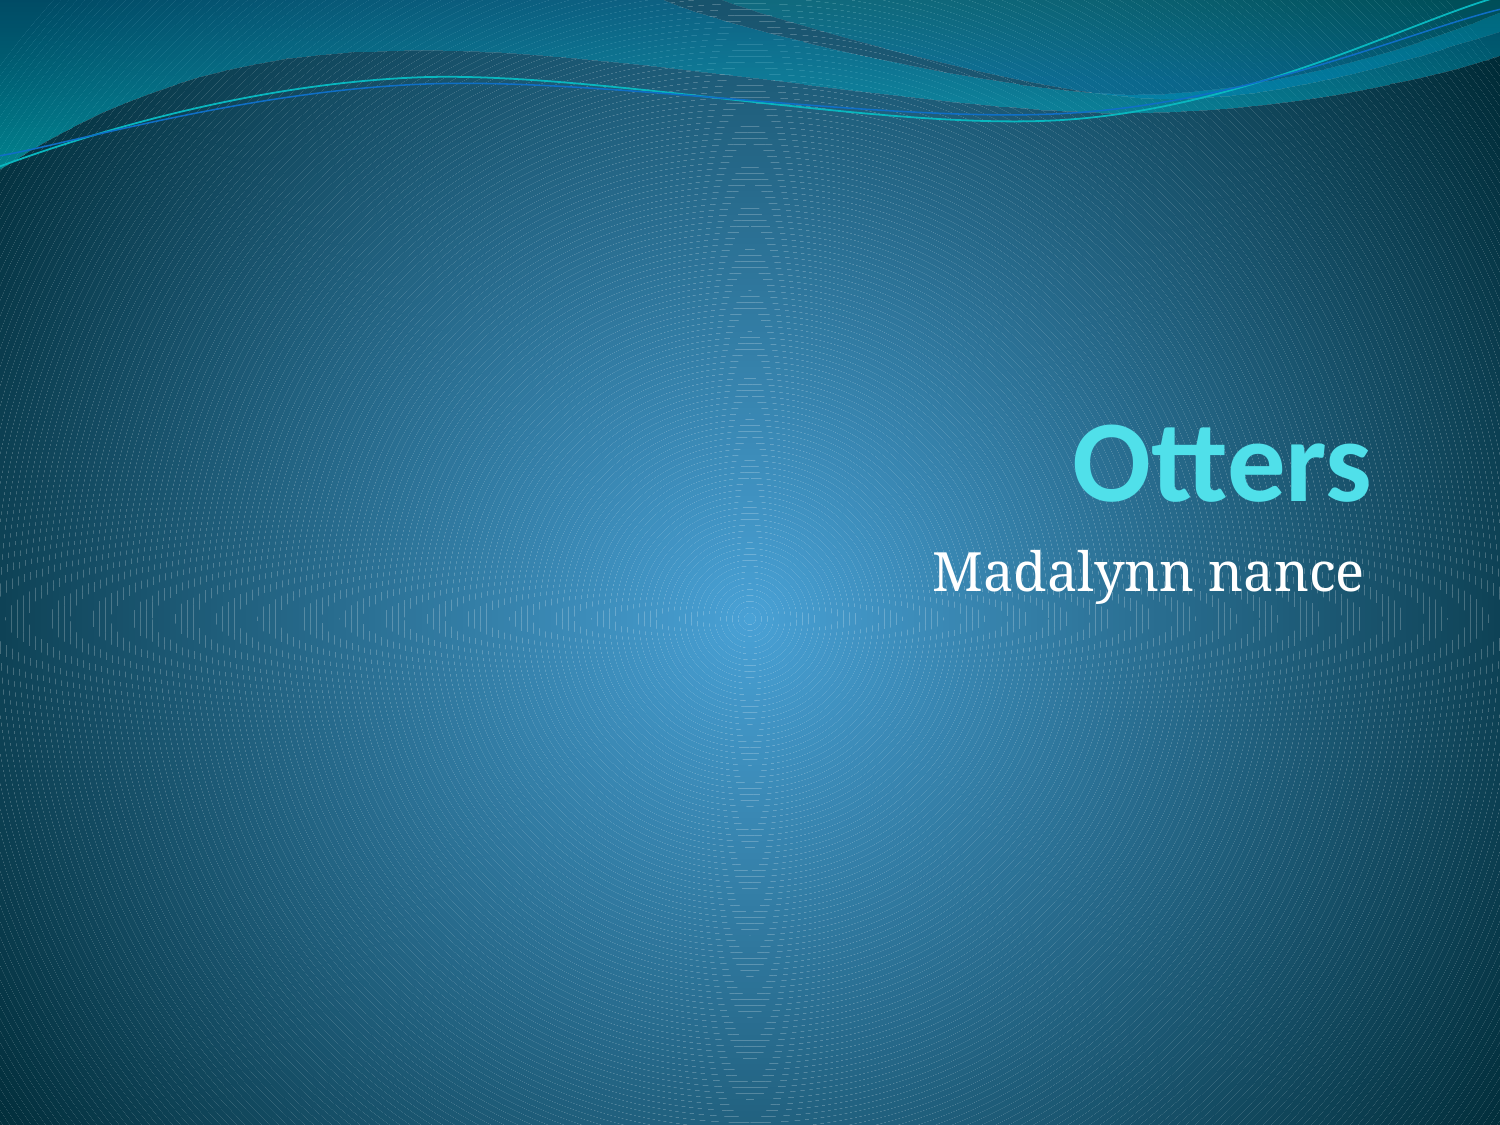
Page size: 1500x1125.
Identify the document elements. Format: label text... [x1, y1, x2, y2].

title Otters [87, 224, 1376, 525]
subtitle Madalynn nance [87, 529, 1376, 818]
